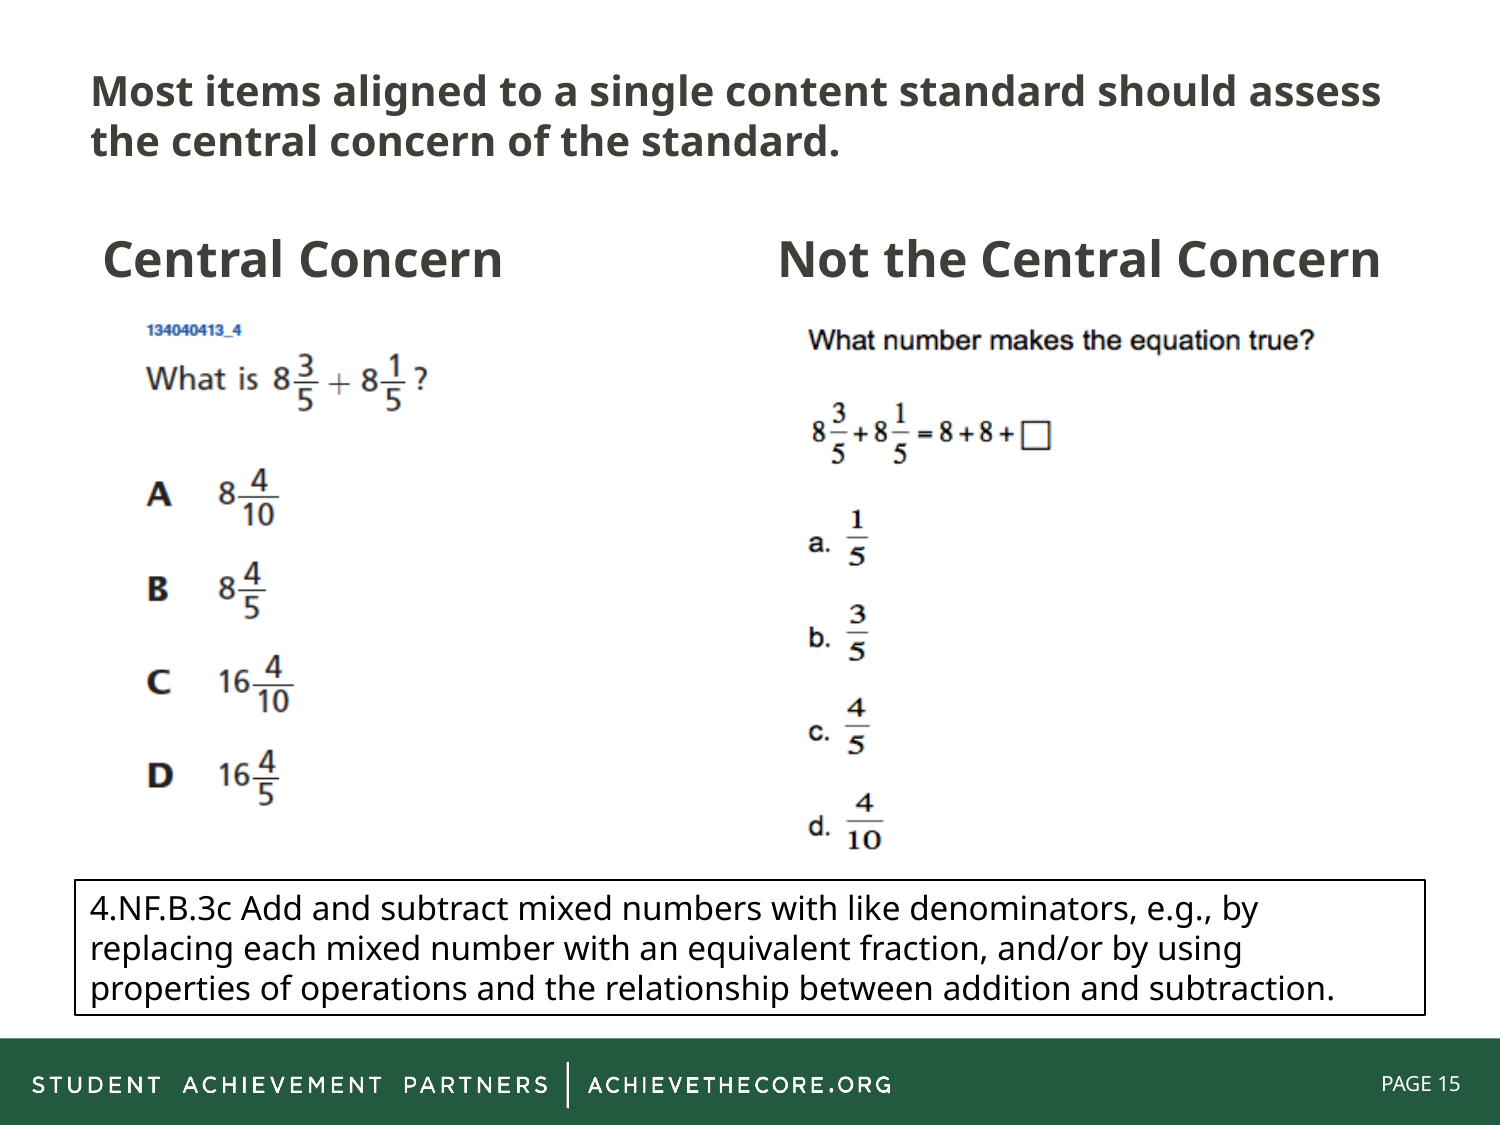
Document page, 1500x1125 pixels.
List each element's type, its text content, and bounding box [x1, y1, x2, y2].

title Most items aligned to a single content standard should assess the central concern of the standard. [75, 45, 1425, 186]
list Central Concern [87, 198, 750, 303]
picture [12, 1055, 911, 1112]
text_box 4.NF.B.3c Add and subtract mixed numbers with like denominators, e.g., by replacing each mixed number with an equivalent fraction, and/or by using properties of operations and the relationship between addition and subtraction. [74, 880, 1425, 1015]
picture [790, 306, 1323, 881]
picture [117, 305, 468, 832]
list Not the Central Concern [761, 197, 1425, 303]
